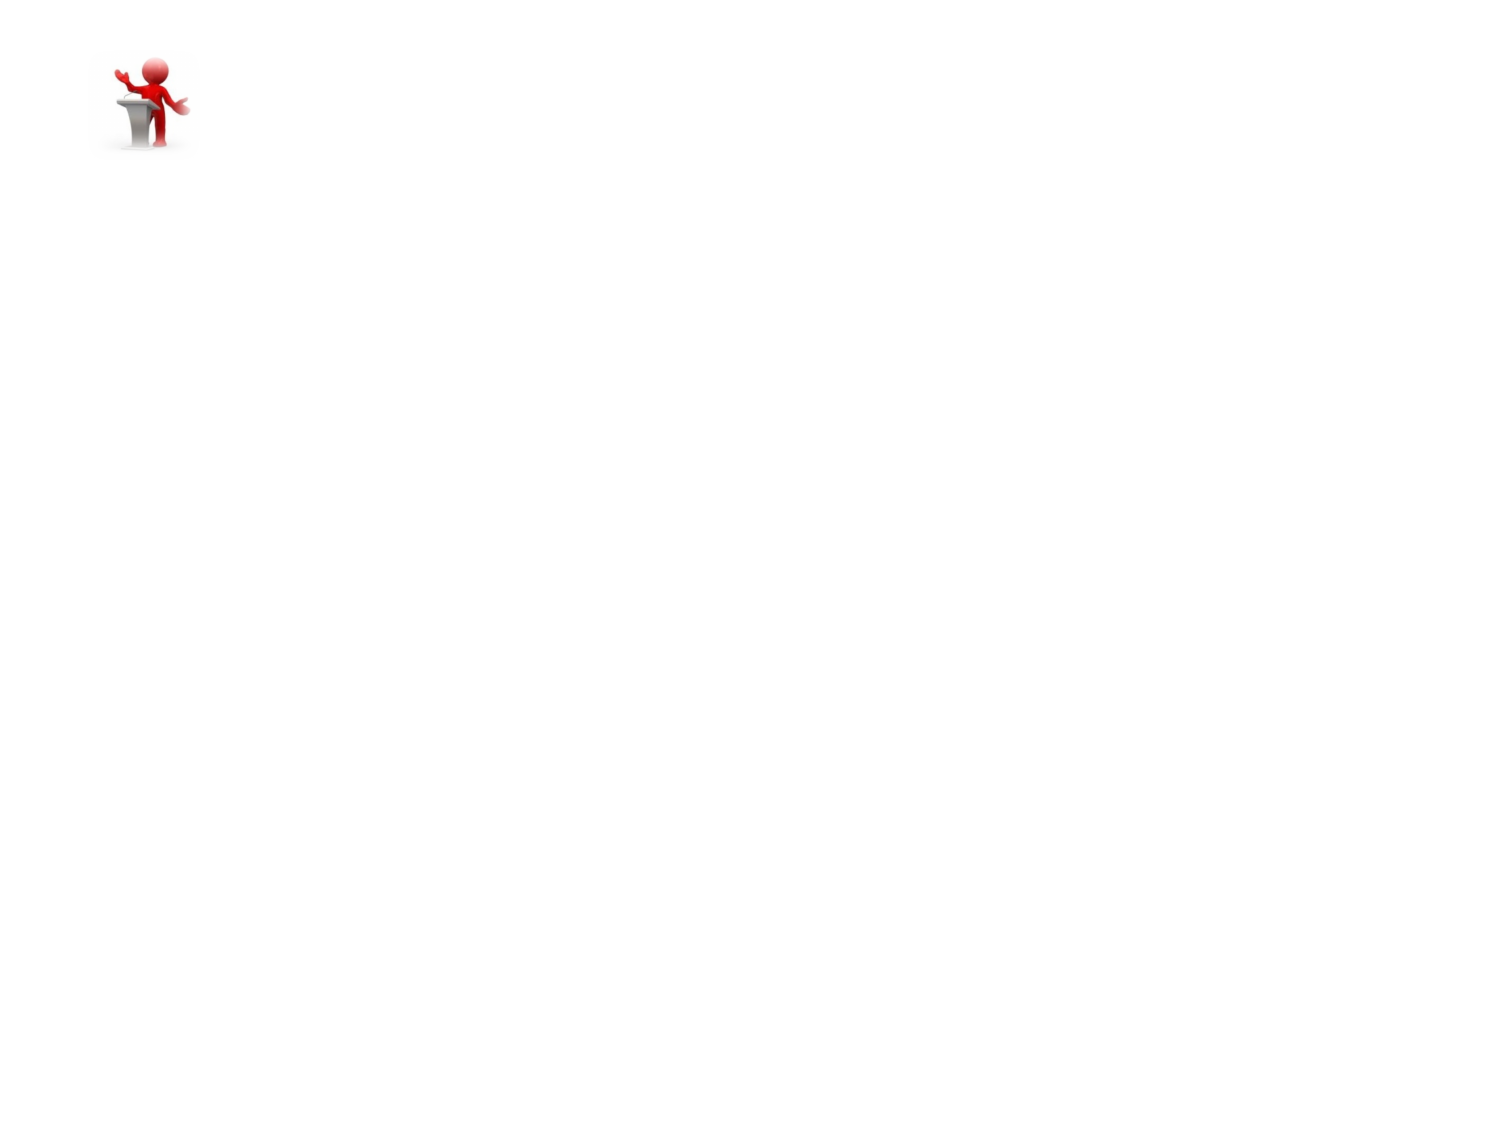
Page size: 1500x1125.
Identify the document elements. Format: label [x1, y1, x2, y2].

picture [87, 49, 201, 163]
